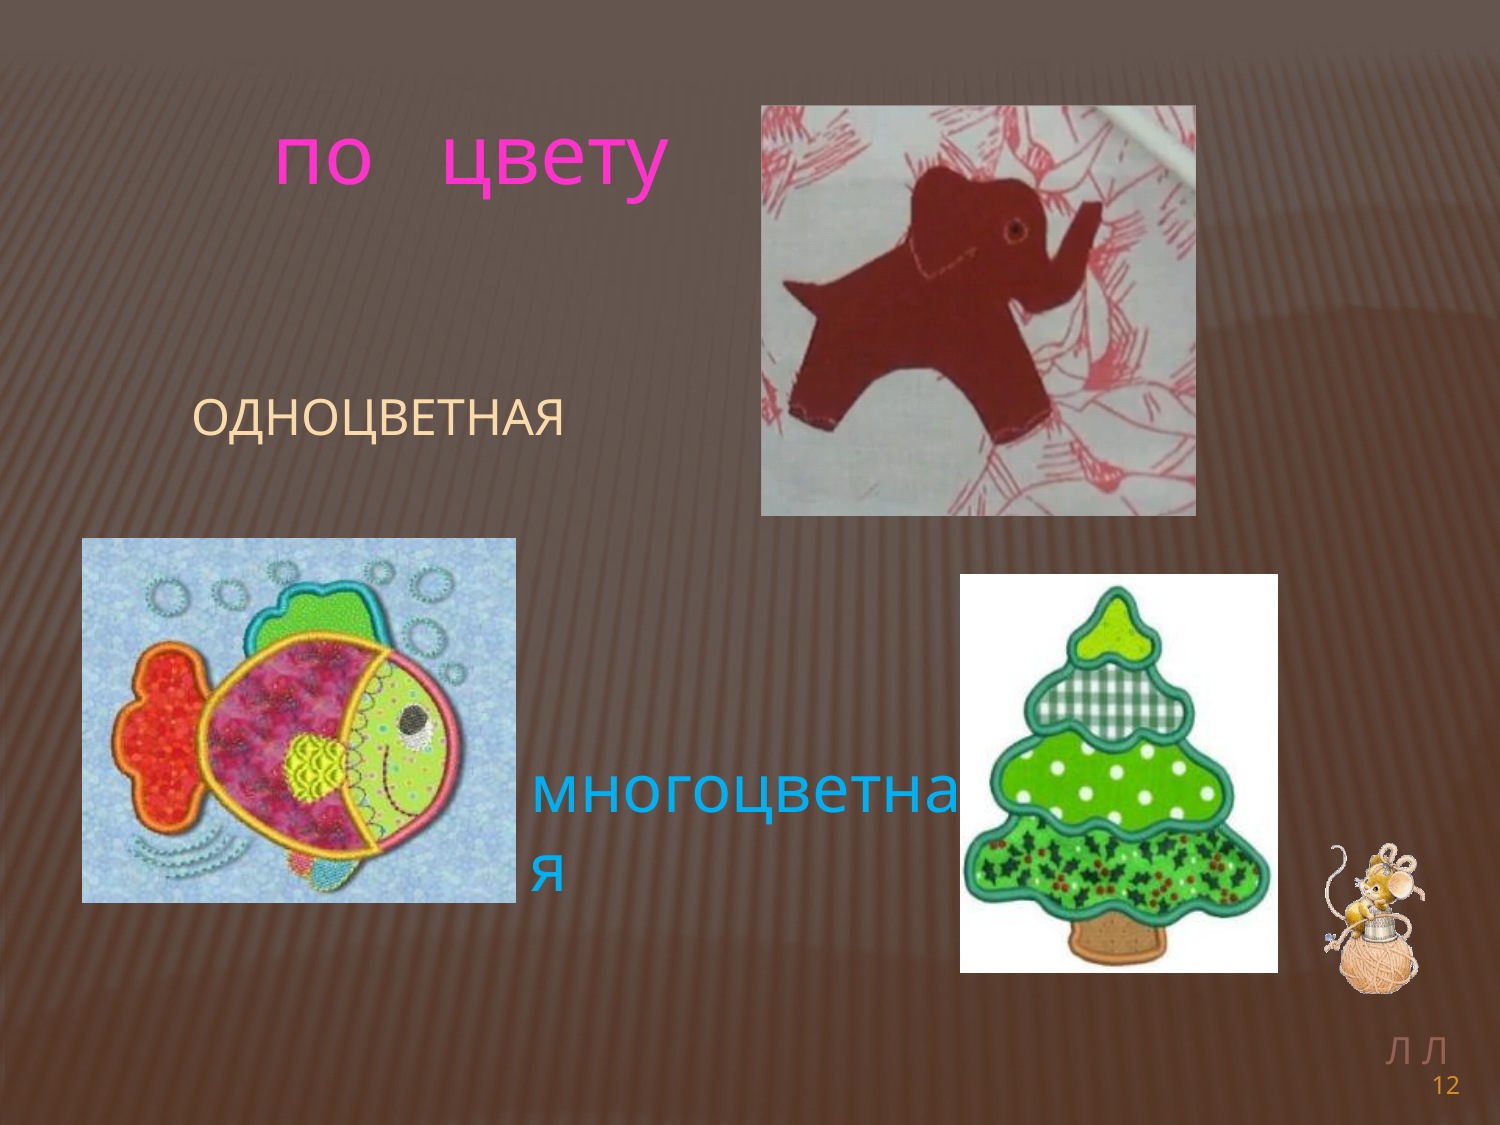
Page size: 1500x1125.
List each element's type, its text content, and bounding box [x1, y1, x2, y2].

slide_number 12 [1350, 1062, 1475, 1103]
picture [773, 93, 1195, 528]
picture [81, 538, 516, 903]
picture [1323, 843, 1426, 994]
text_box многоцветная [523, 667, 950, 913]
picture [762, 209, 771, 515]
title одноцветная [70, 46, 1383, 928]
picture [960, 573, 1278, 973]
text_box Л Л [1371, 1019, 1500, 1080]
text_box по цвету [105, 93, 771, 209]
